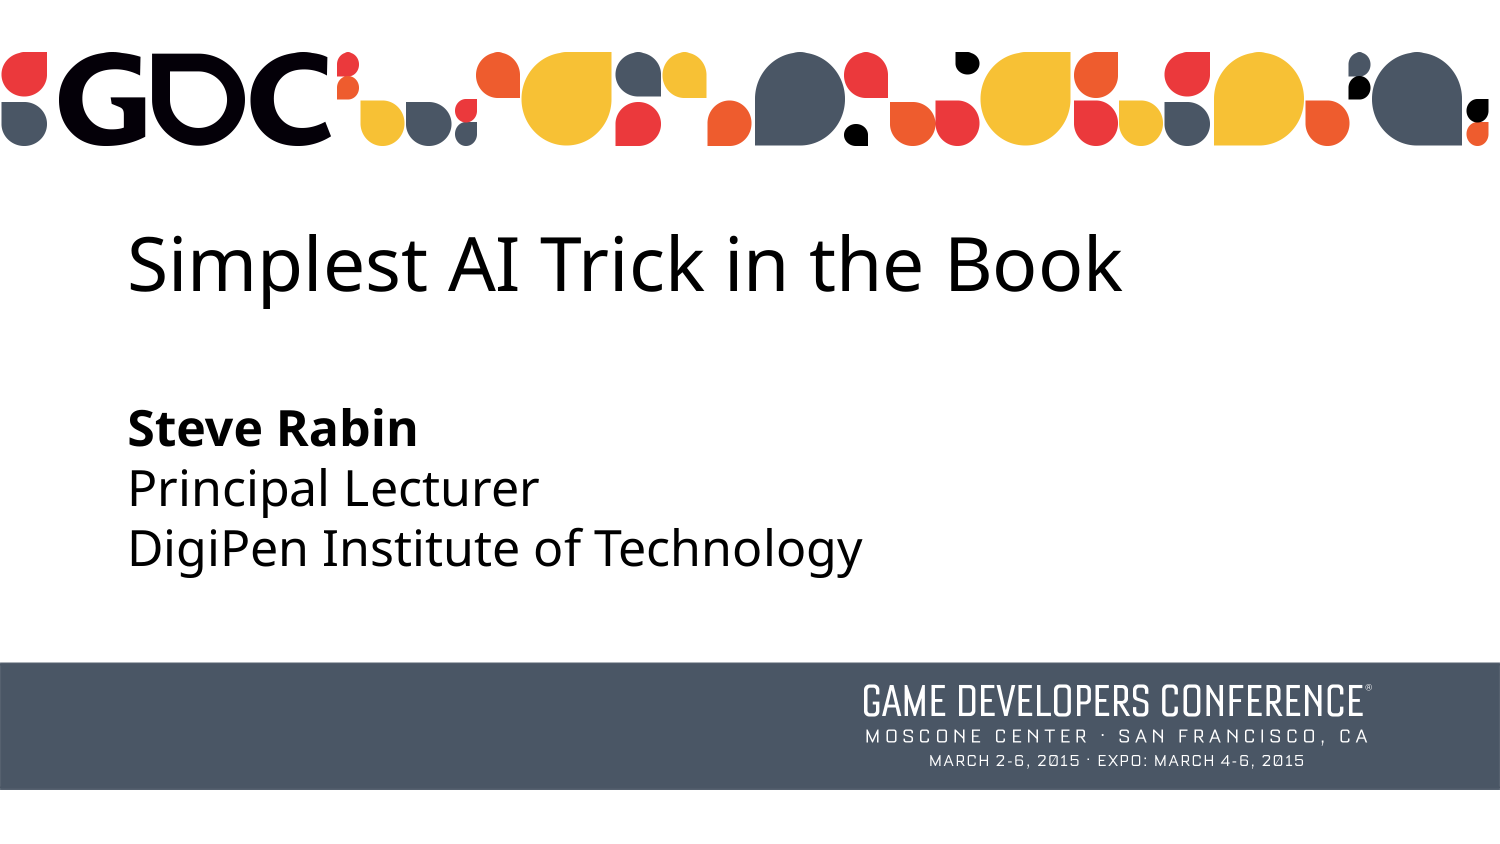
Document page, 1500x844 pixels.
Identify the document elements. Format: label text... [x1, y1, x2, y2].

picture [0, 52, 1500, 790]
title Simplest AI Trick in the Book Steve Rabin Principal Lecturer DigiPen Institute of Technology [112, 209, 1263, 585]
